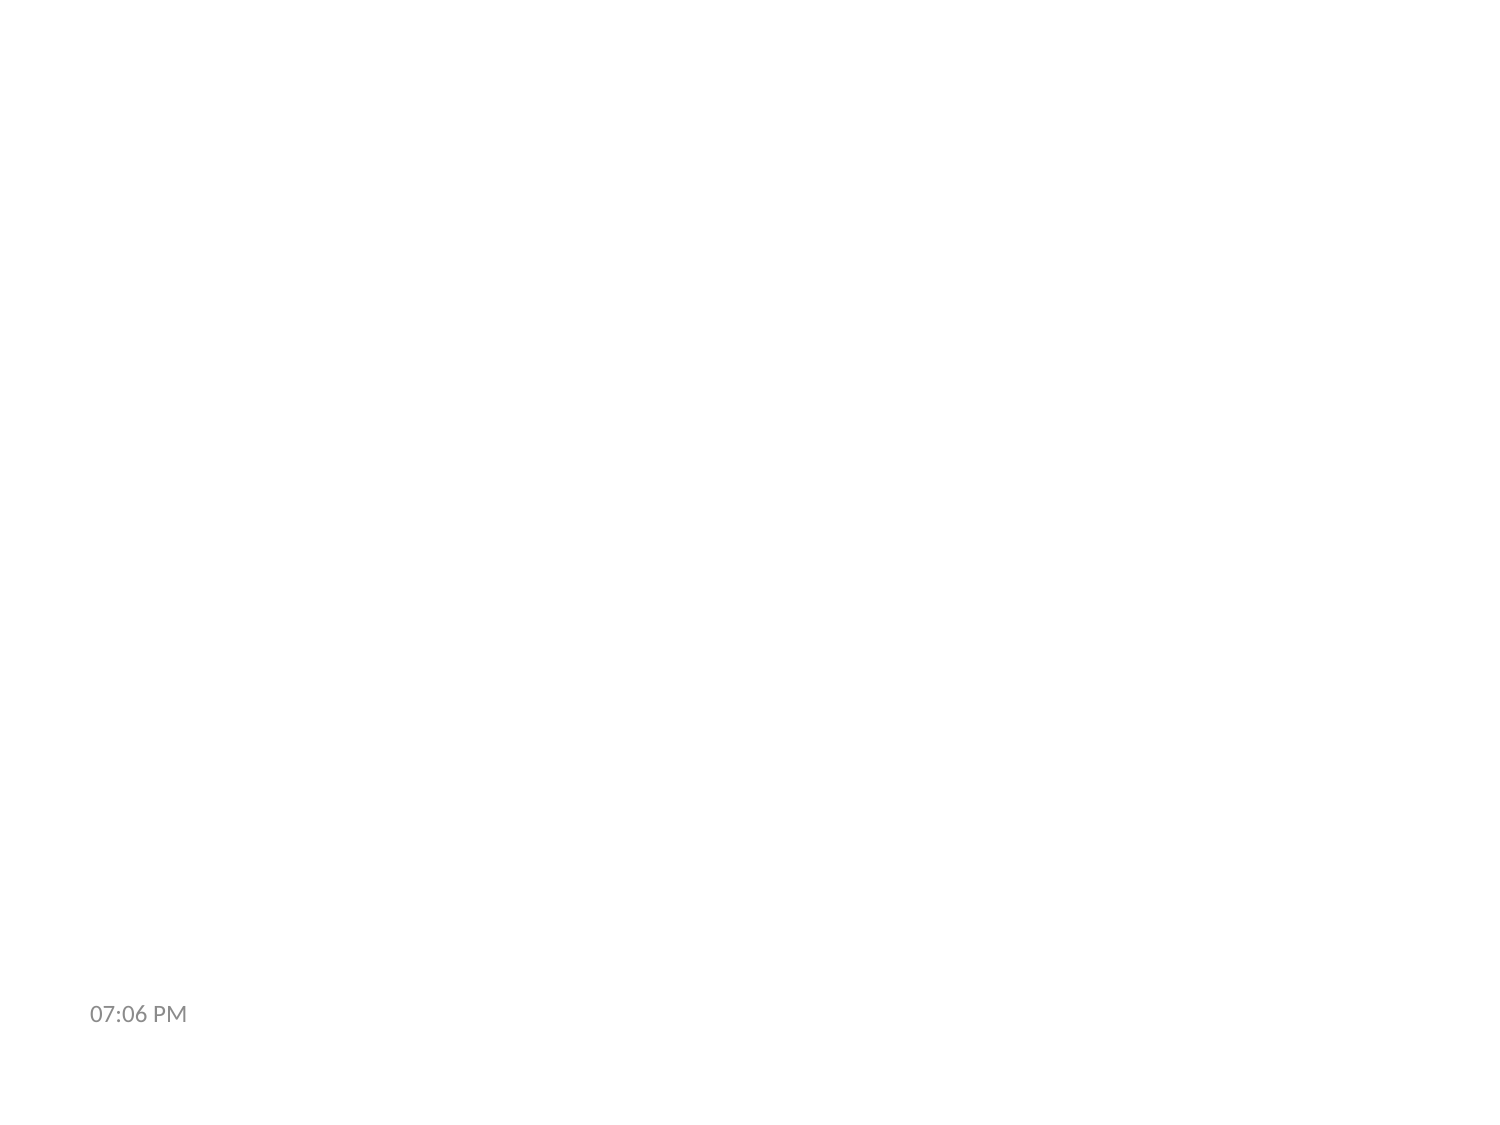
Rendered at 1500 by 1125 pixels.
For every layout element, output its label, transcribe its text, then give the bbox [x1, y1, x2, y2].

text_box 3:35 PM [75, 982, 425, 1043]
